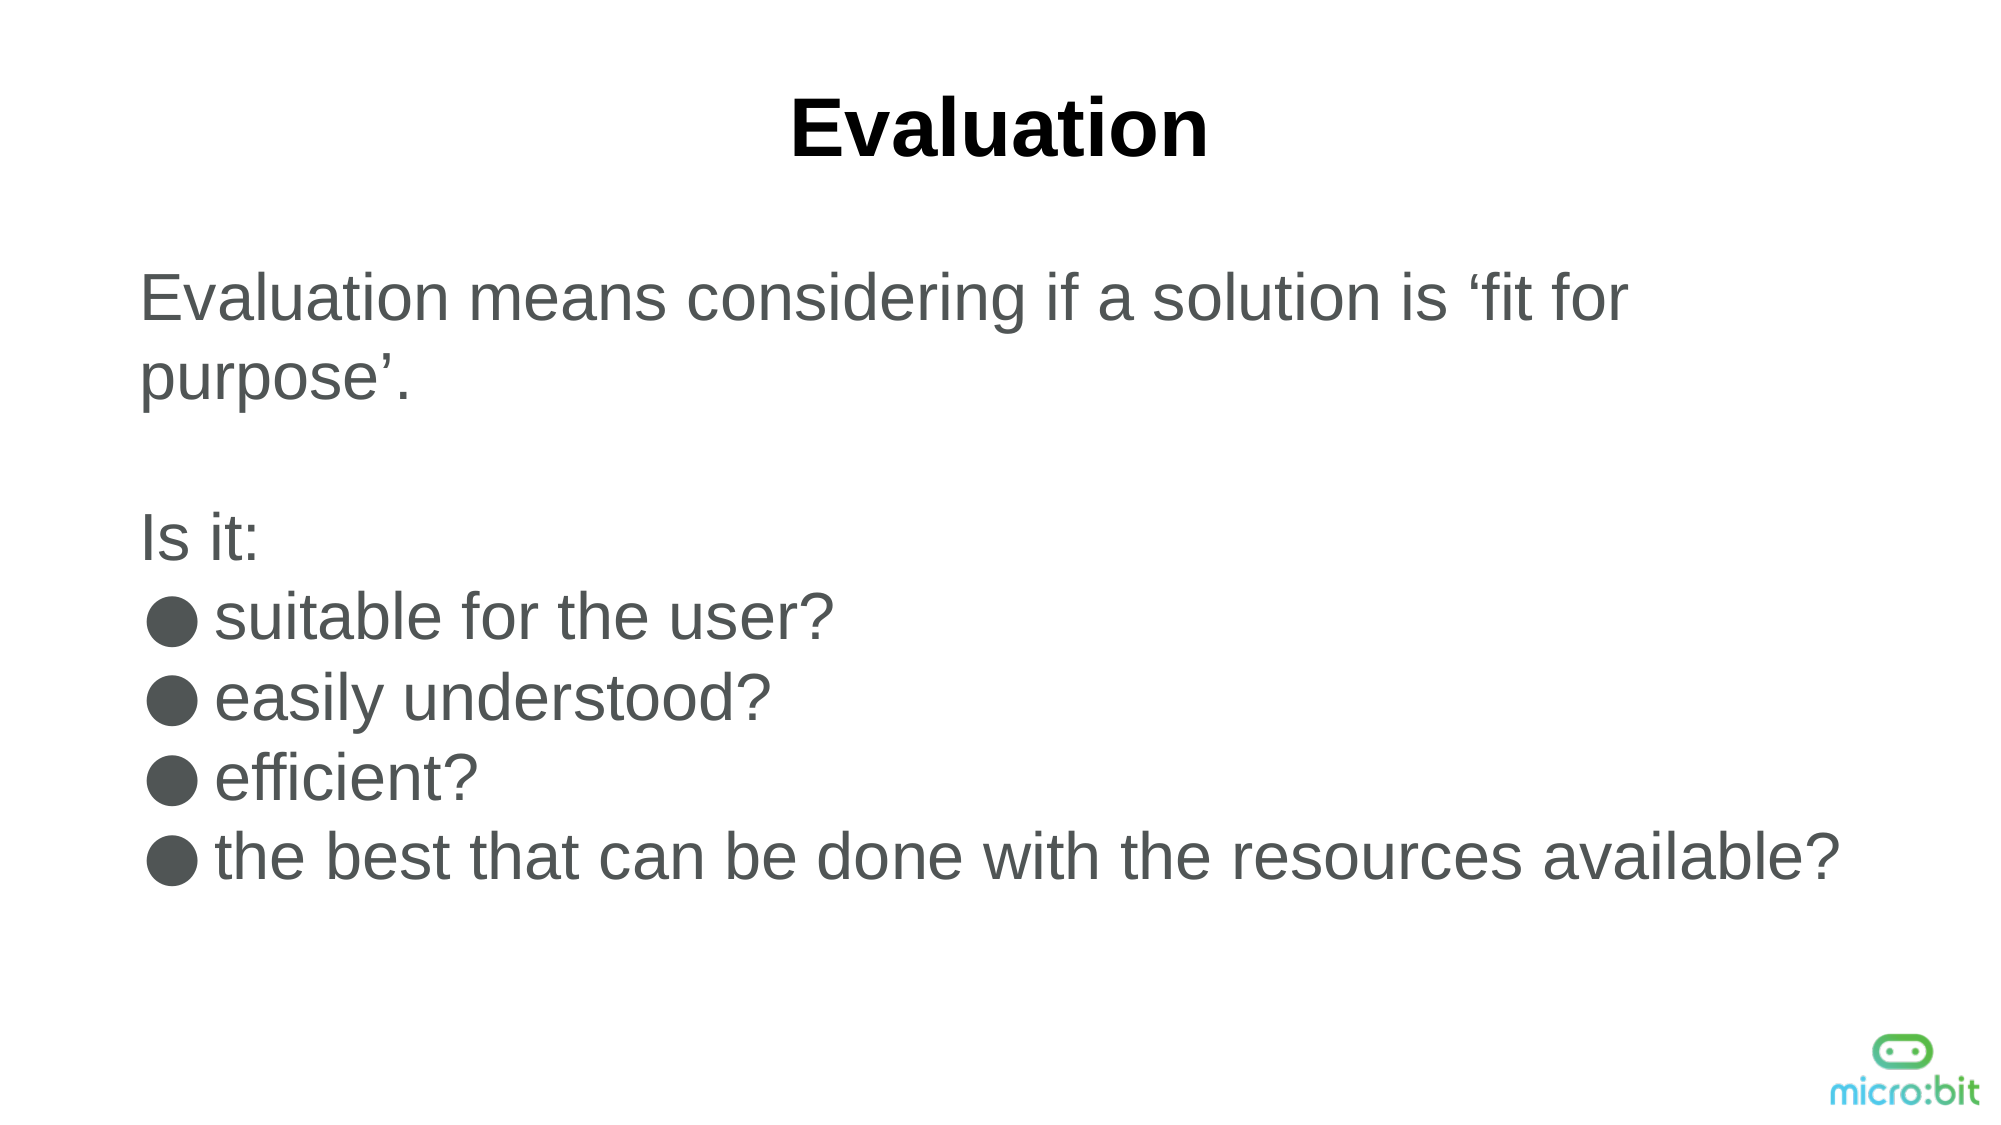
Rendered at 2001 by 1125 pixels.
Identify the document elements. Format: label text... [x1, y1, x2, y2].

text_box Evaluation Evaluation means considering if a solution is ‘fit for purpose’. Is it: suitable for the user? easily understood? efficient? the best that can be done with the resources available? [124, 60, 1876, 883]
picture [1830, 1029, 1980, 1106]
